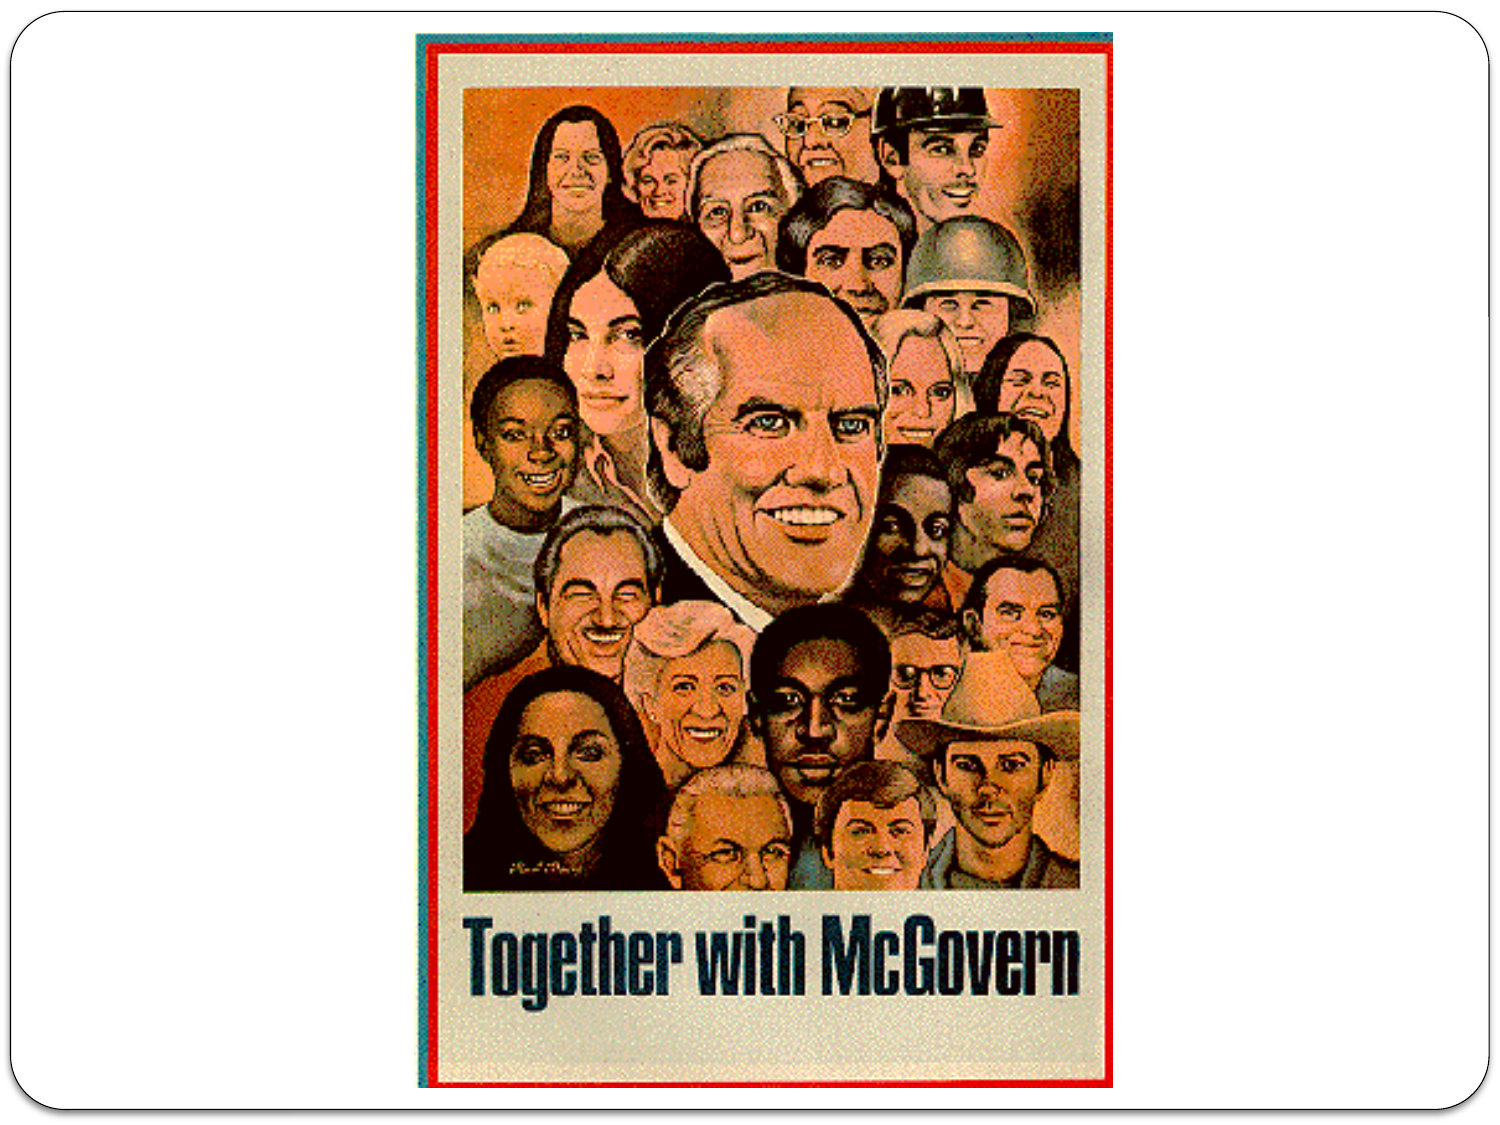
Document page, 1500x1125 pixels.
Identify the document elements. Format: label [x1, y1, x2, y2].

picture [414, 32, 1113, 1088]
